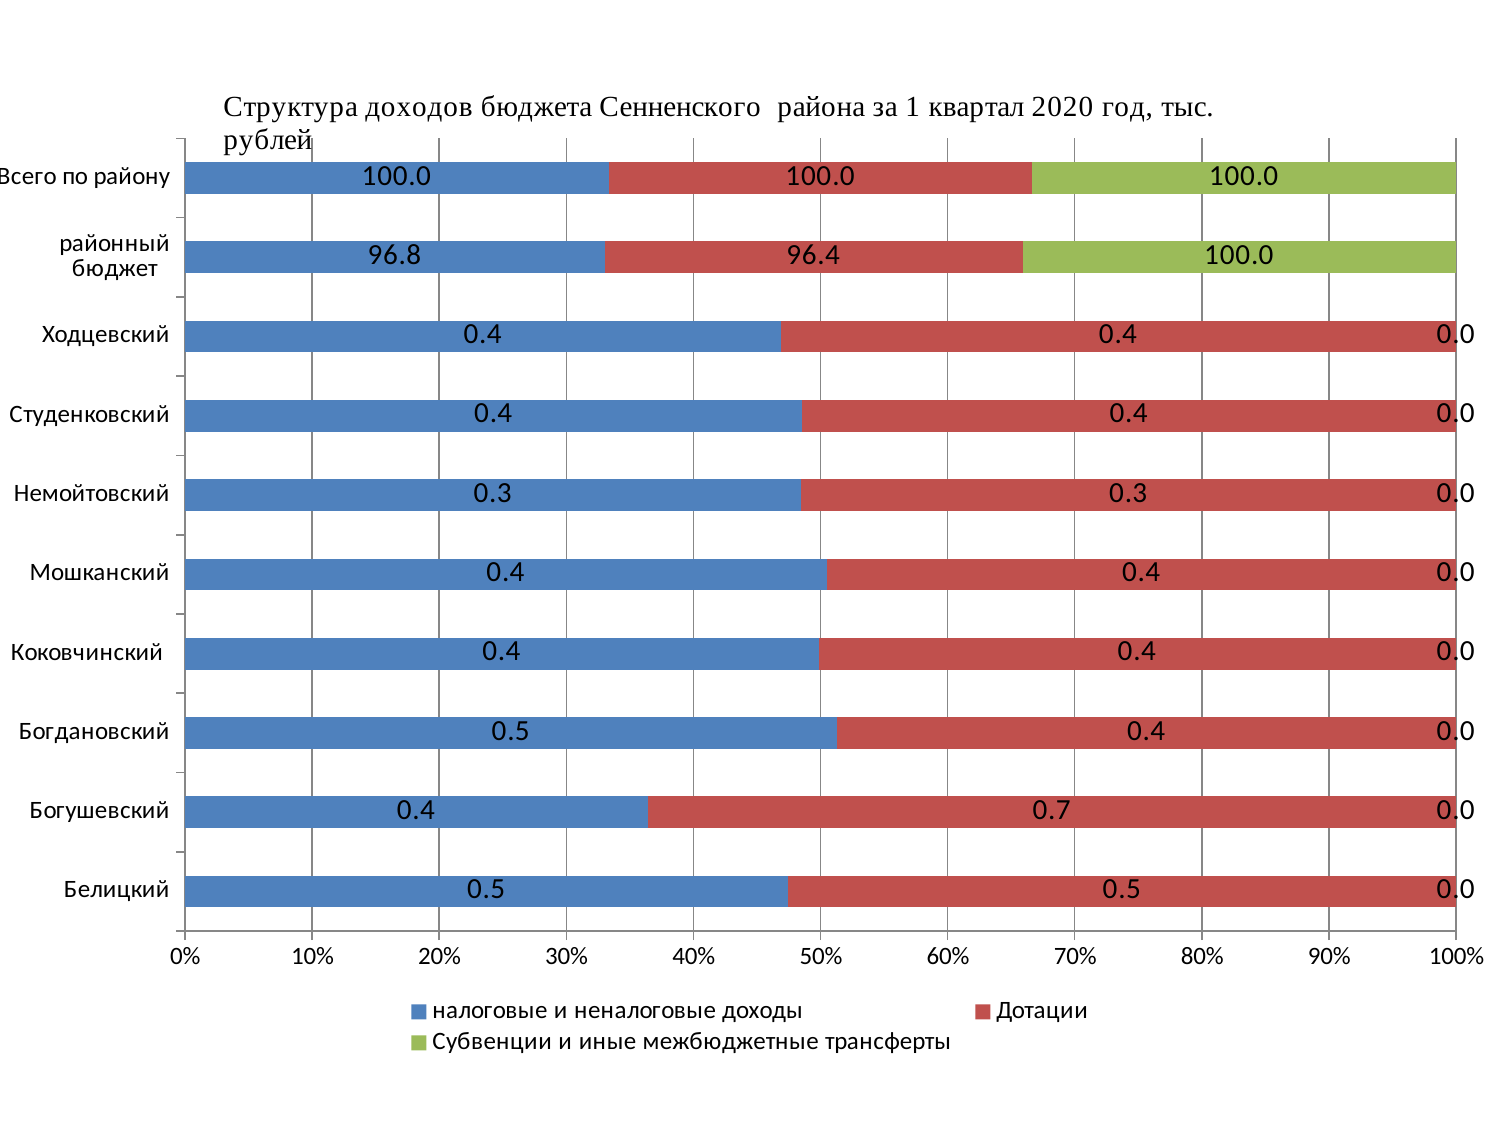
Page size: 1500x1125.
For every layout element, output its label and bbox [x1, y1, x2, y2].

chart [0, 63, 1500, 1062]
